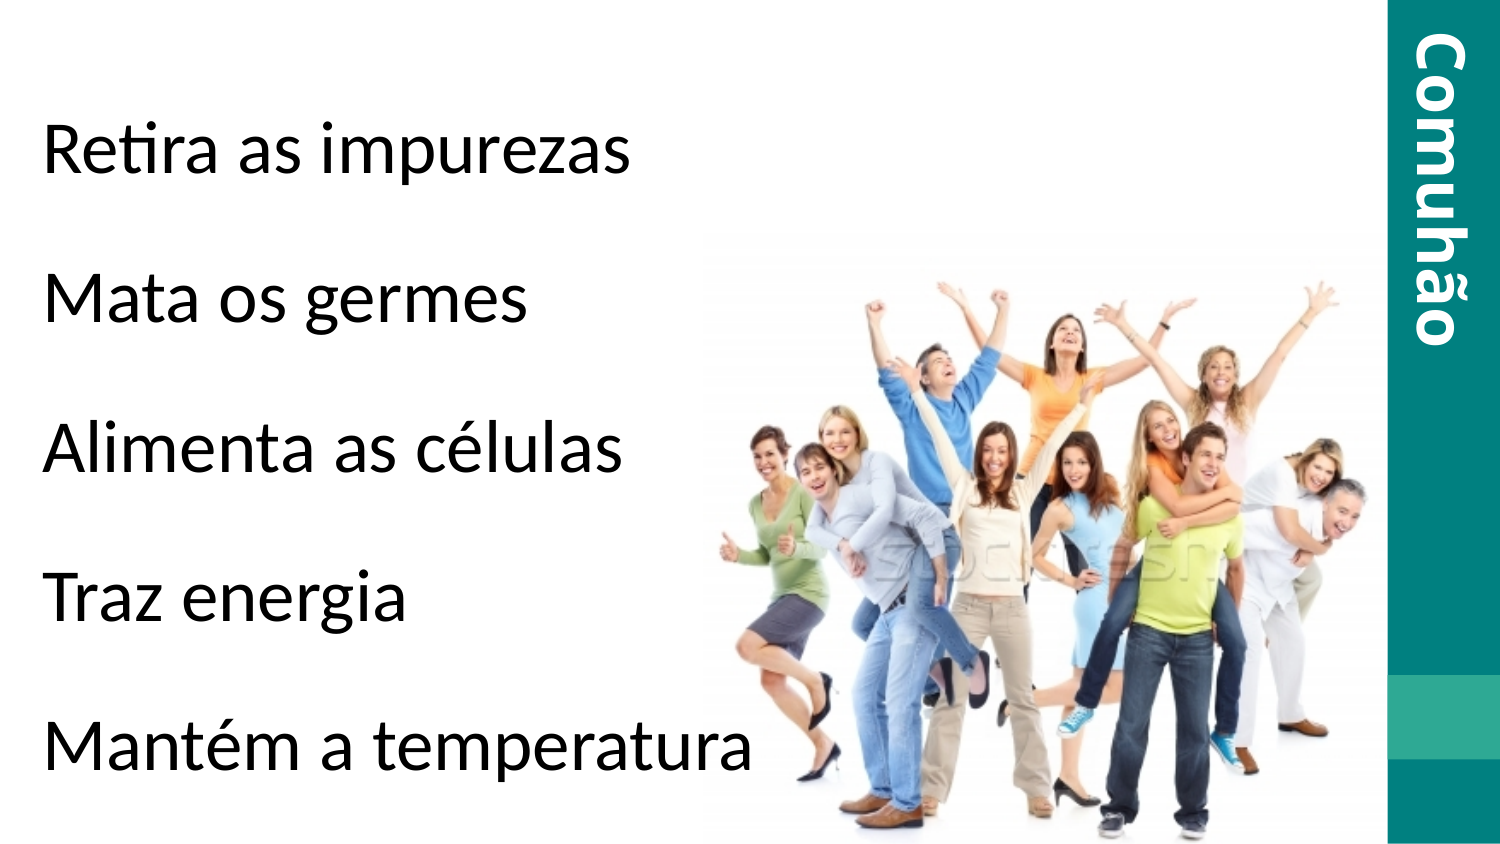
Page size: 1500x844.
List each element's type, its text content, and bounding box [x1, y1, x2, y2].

picture [702, 231, 1386, 844]
text_box Retira as impurezas [34, 91, 780, 196]
text_box Alimenta as células [34, 389, 700, 495]
text_box Mantém a temperatura [34, 688, 700, 793]
text_box Traz energia [34, 538, 700, 644]
text_box Mata os germes [34, 240, 700, 346]
text_box Comuhão [1397, 23, 1492, 651]
